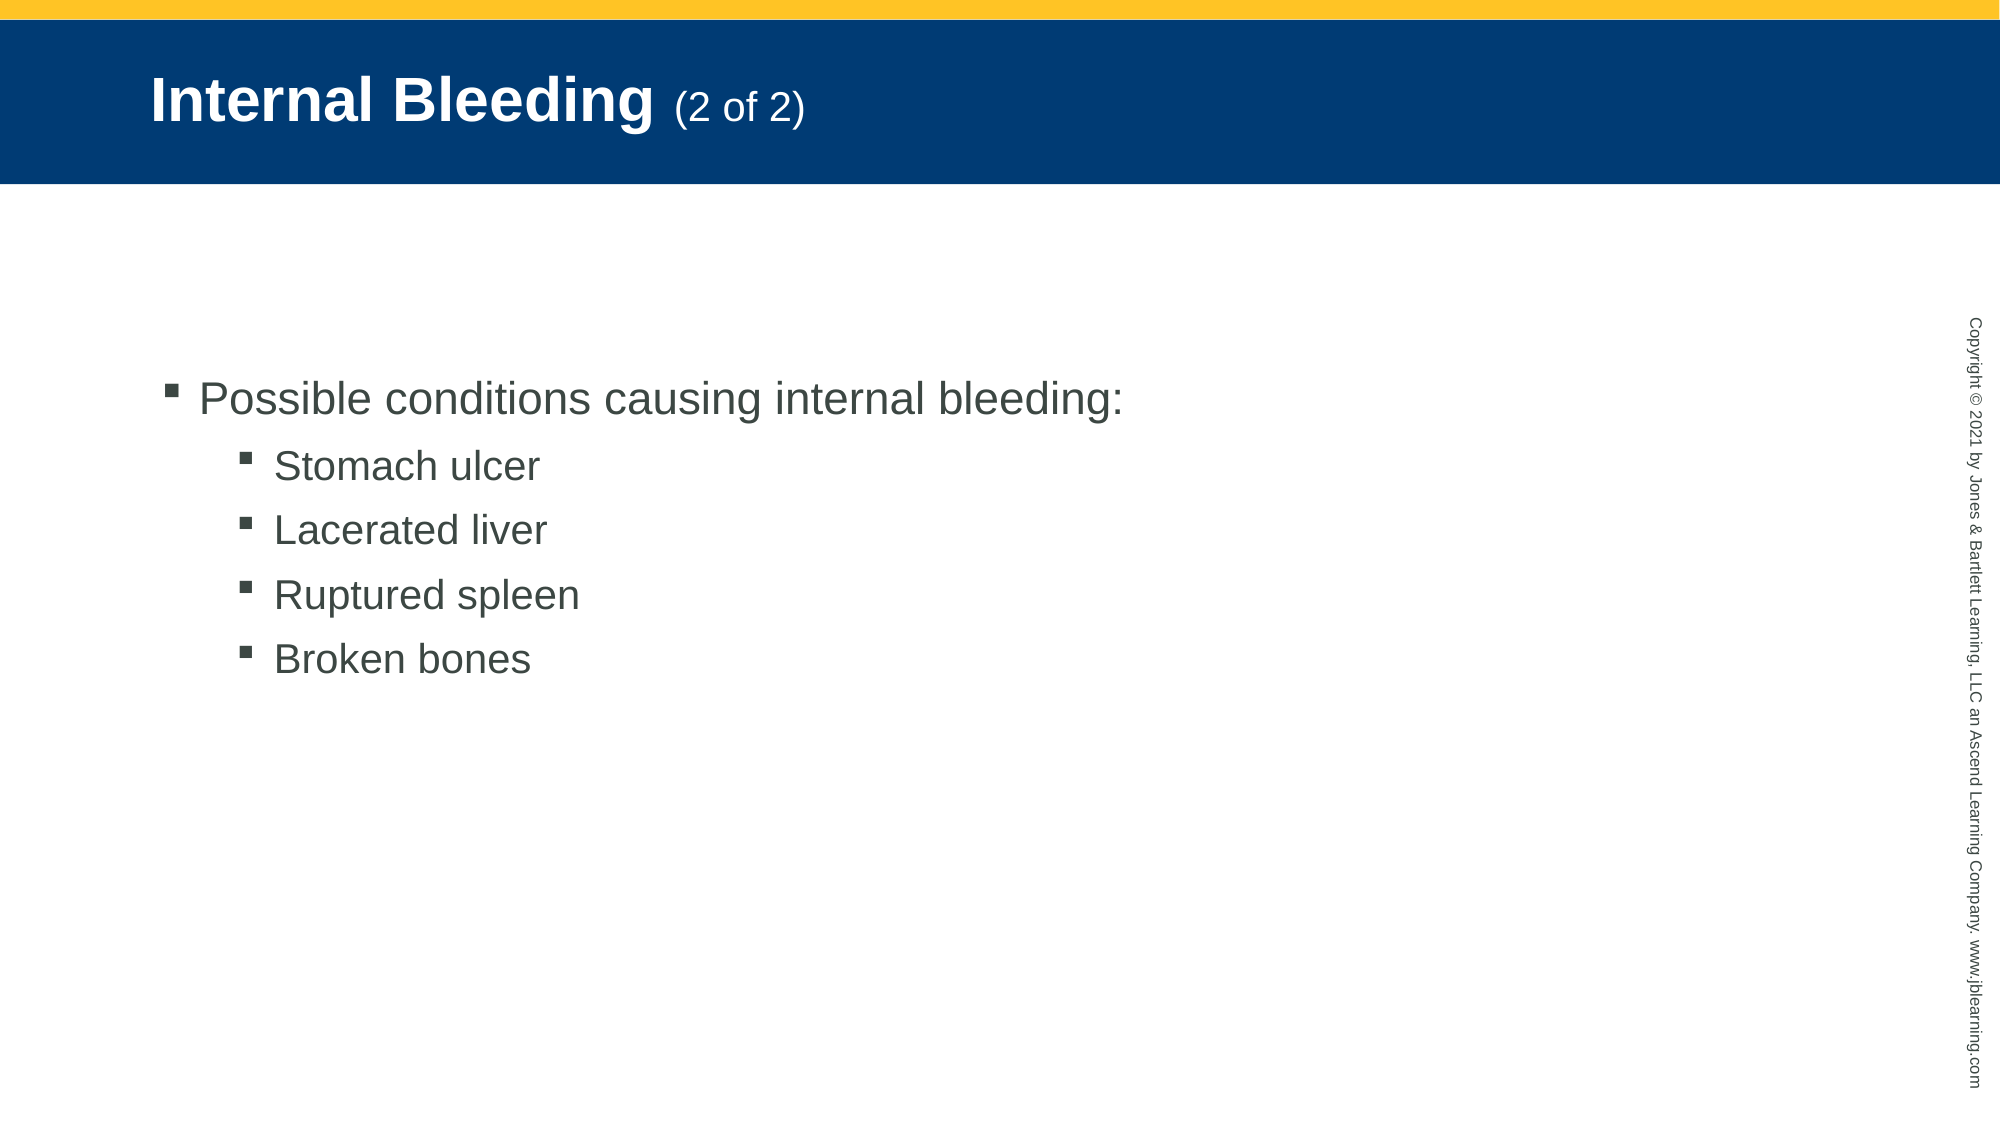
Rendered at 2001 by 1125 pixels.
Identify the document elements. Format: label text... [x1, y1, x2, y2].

title Internal Bleeding (2 of 2) [0, 19, 2000, 185]
list Possible conditions causing internal bleeding: Stomach ulcer Lacerated liver Ruptured spleen Broken bones [146, 361, 1859, 1016]
